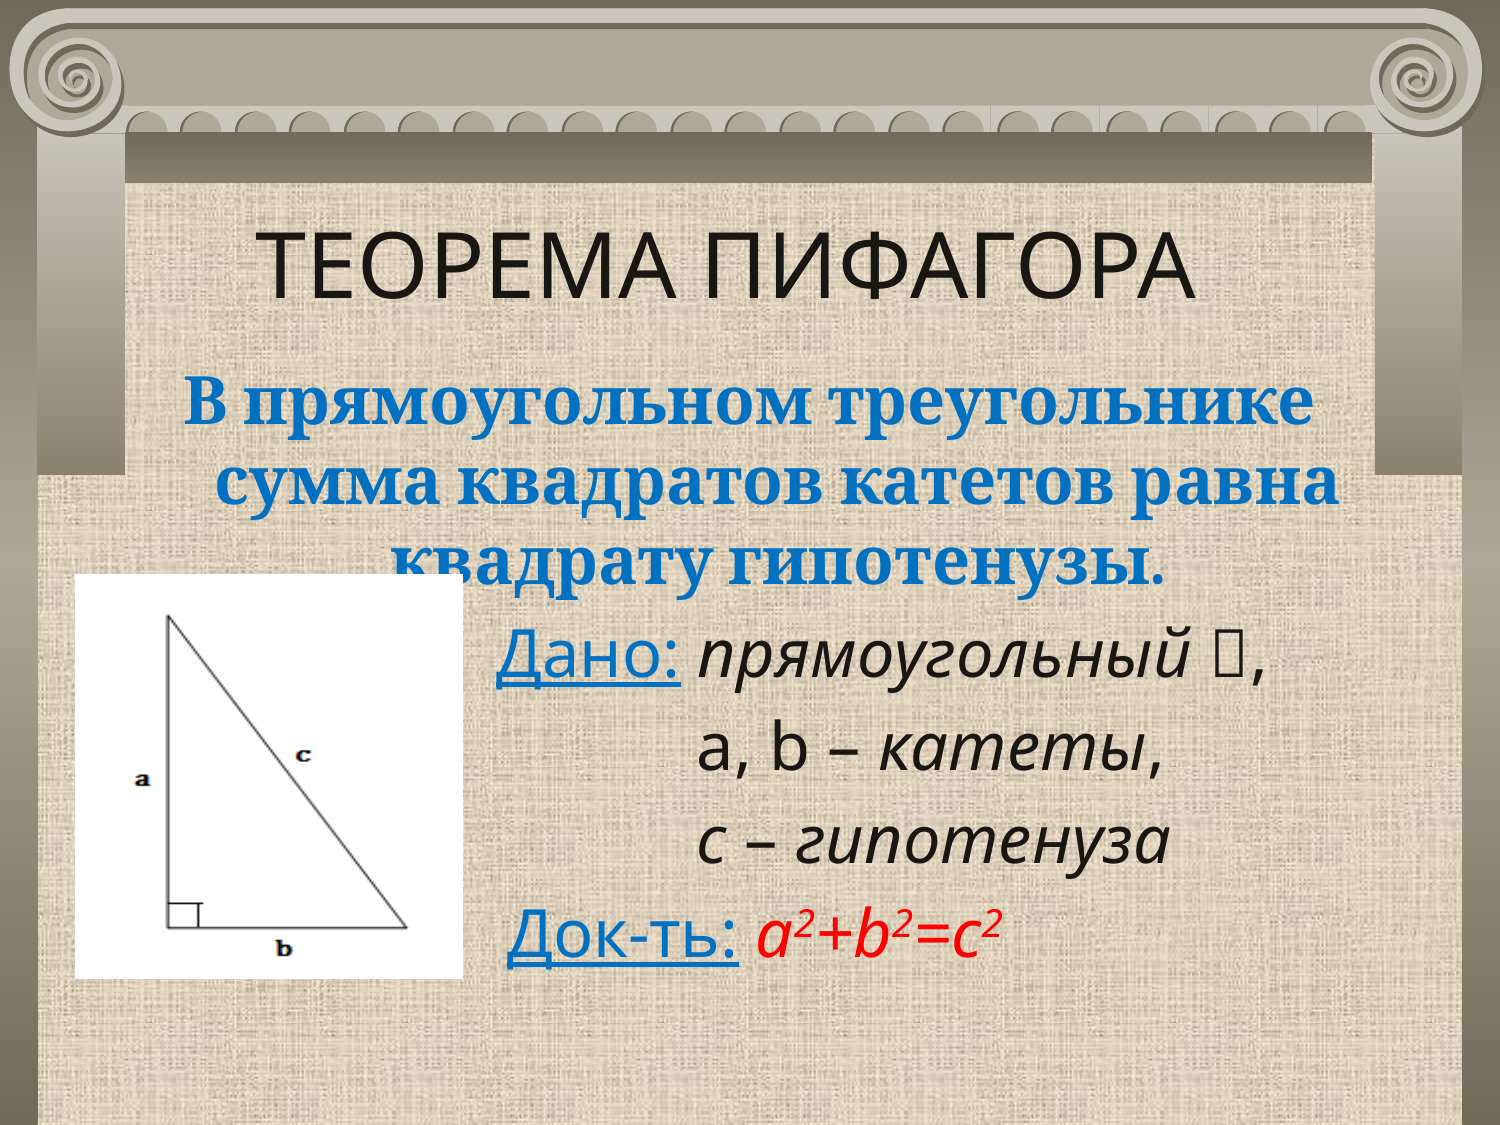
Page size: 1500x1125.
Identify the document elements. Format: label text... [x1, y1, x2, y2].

title ТЕОРЕМА ПИФАГОРА [0, 175, 1500, 458]
picture [1371, 134, 1375, 175]
picture [37, 458, 1463, 1125]
list В прямоугольном треугольнике сумма квадратов катетов равна квадрату гипотенузы. Дано: прямоугольный , a, b – катеты, c – гипотенуза Док-ть: a2+b2=c2 [112, 349, 1388, 1026]
